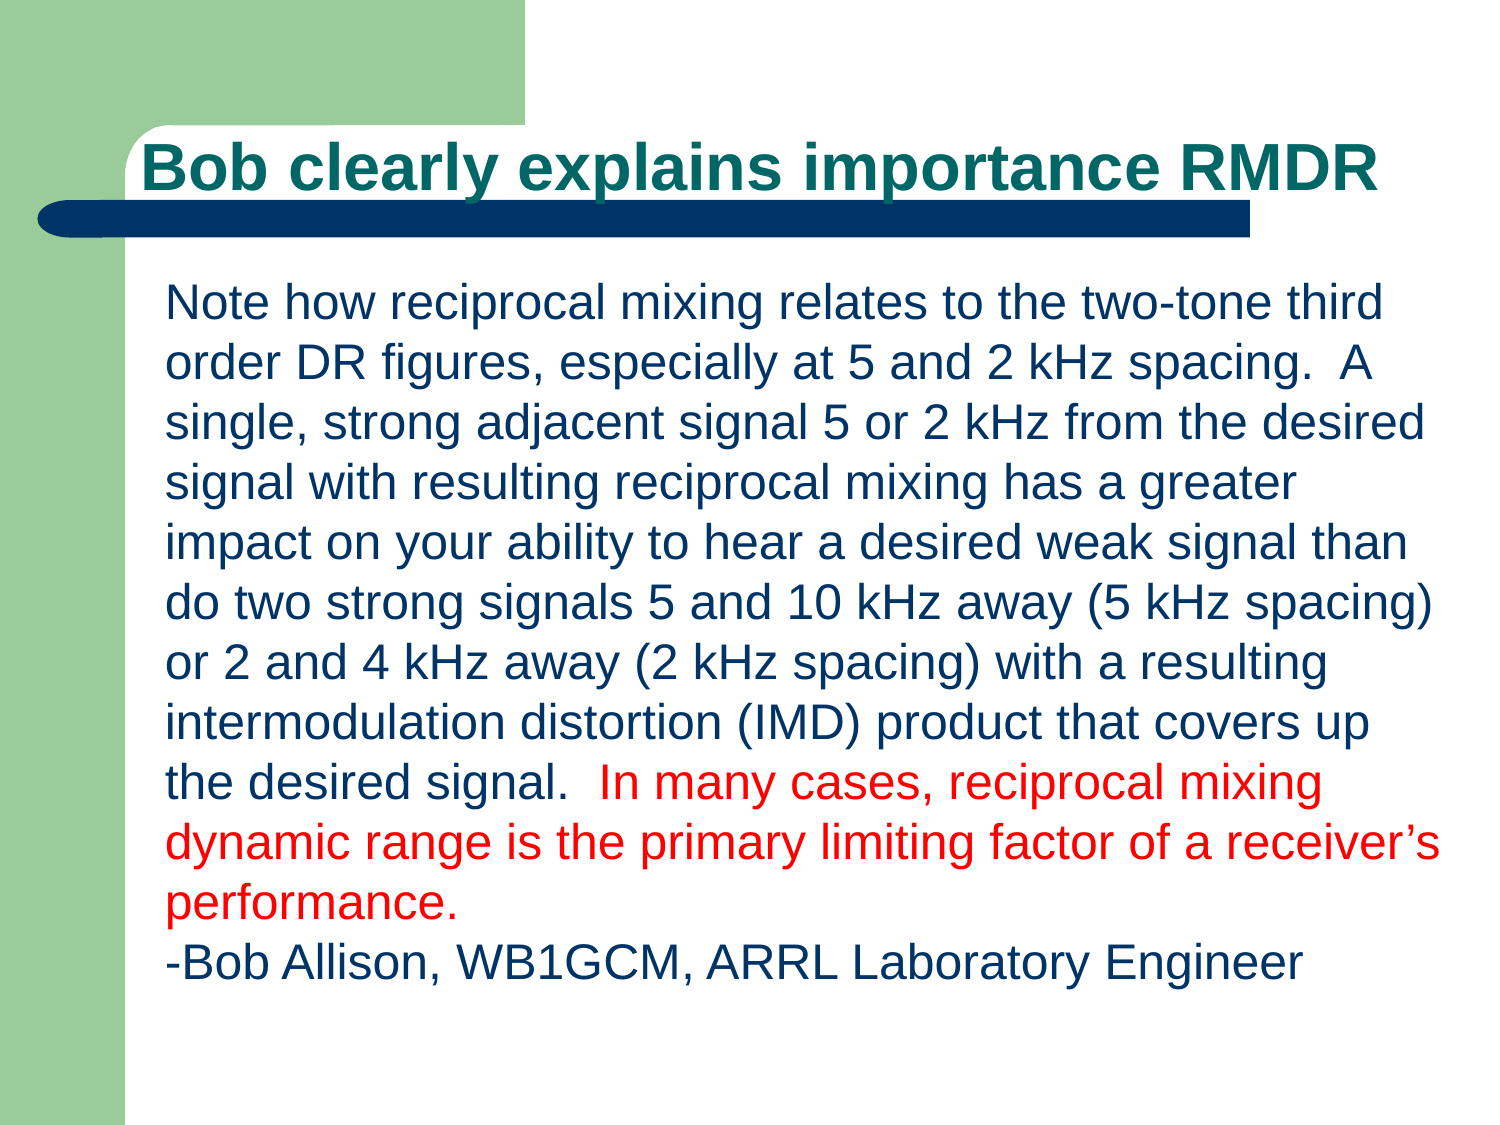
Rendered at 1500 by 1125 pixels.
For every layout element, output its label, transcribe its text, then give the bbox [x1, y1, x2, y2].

text_box Note how reciprocal mixing relates to the two-tone third order DR figures, especially at 5 and 2 kHz spacing. A single, strong adjacent signal 5 or 2 kHz from the desired signal with resulting reciprocal mixing has a greater impact on your ability to hear a desired weak signal than do two strong signals 5 and 10 kHz away (5 kHz spacing) or 2 and 4 kHz away (2 kHz spacing) with a resulting intermodulation distortion (IMD) product that covers up the desired signal. In many cases, reciprocal mixing dynamic range is the primary limiting factor of a receiver’s performance. -Bob Allison, WB1GCM, ARRL Laboratory Engineer [150, 262, 1463, 998]
title Bob clearly explains importance RMDR [124, 112, 1426, 213]
